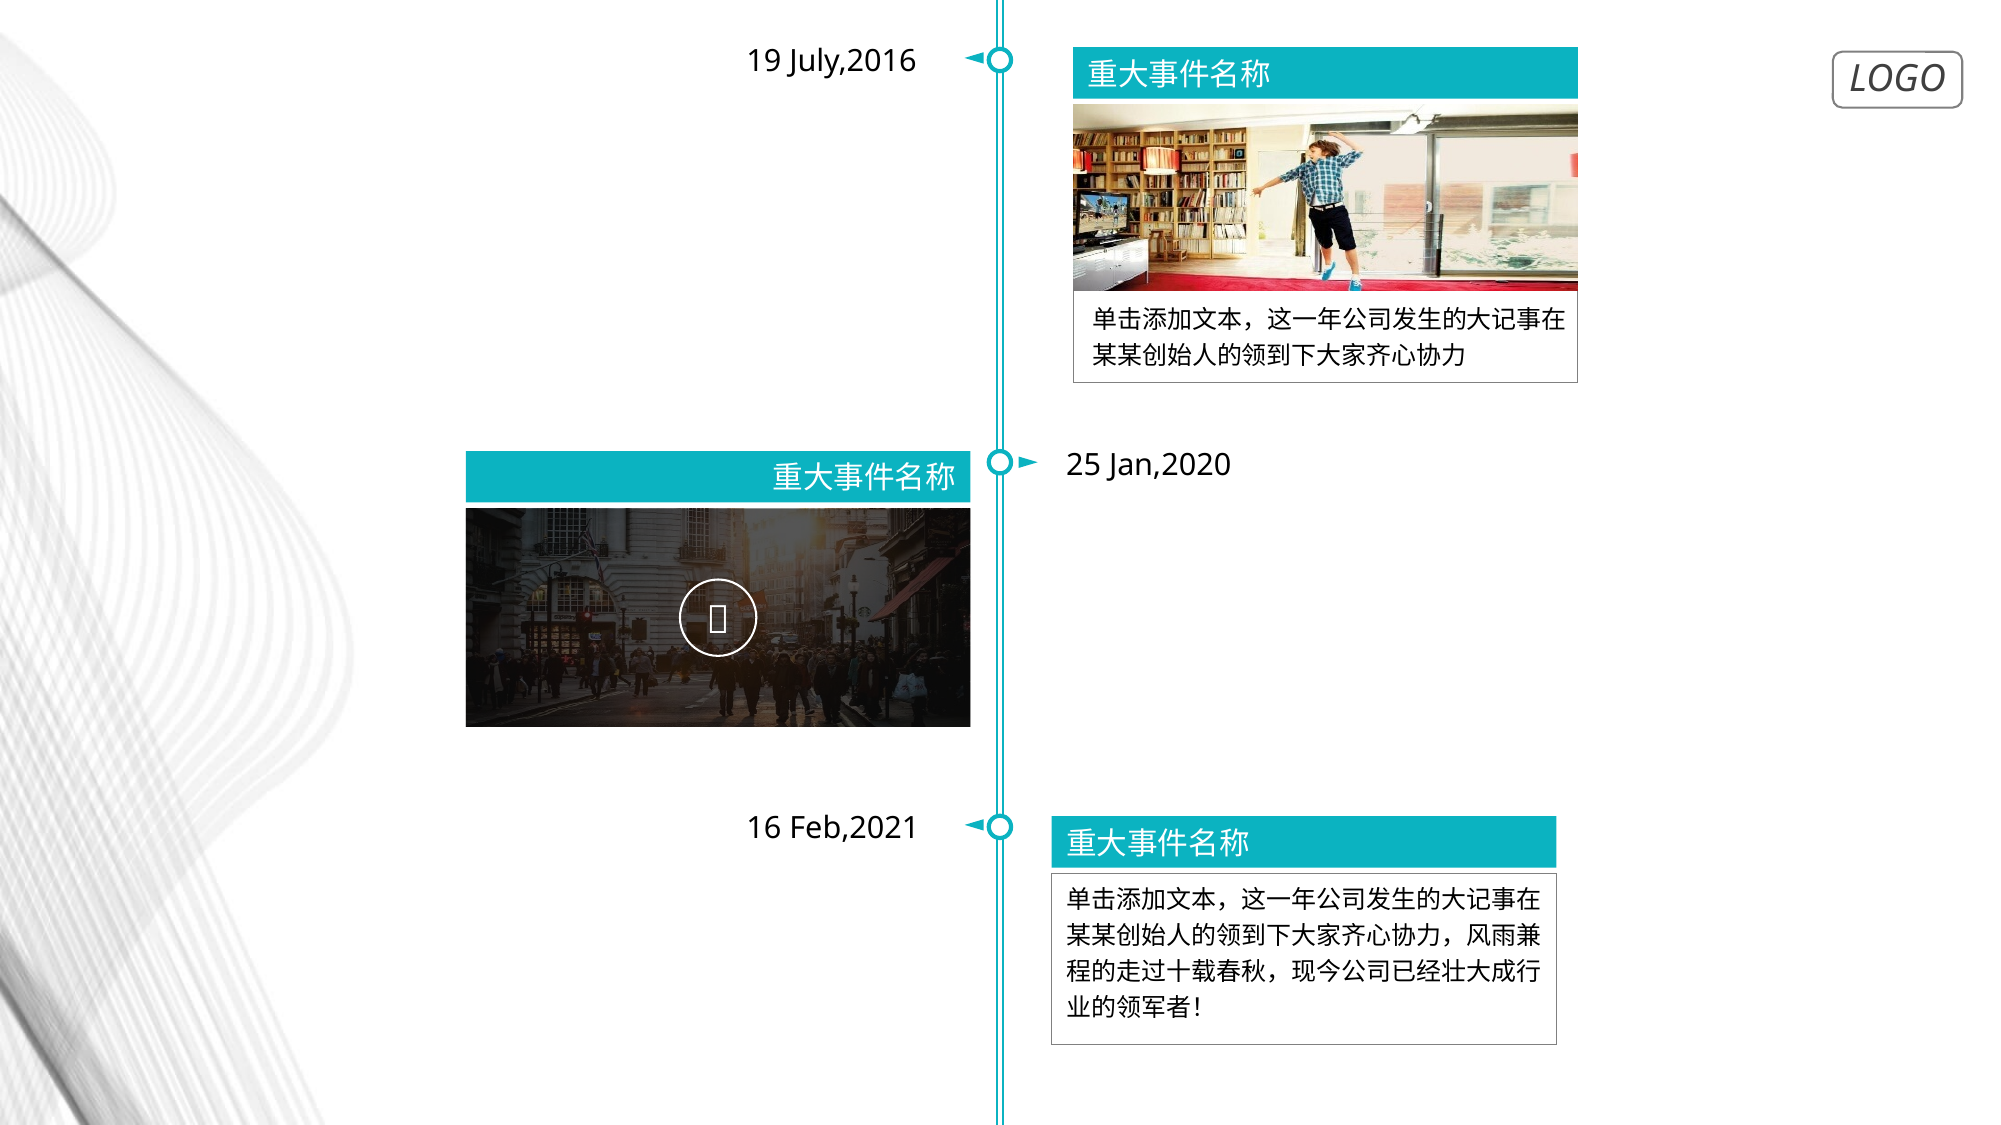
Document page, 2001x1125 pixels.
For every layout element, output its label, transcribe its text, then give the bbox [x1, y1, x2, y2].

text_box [1073, 47, 1583, 383]
text_box 19 July,2016 [731, 33, 957, 85]
text_box [960, 50, 985, 65]
text_box [1017, 455, 1042, 470]
picture [0, 0, 988, 1125]
text_box 25 Jan,2020 [1051, 437, 1325, 489]
text_box 16 Feb,2021 [731, 800, 949, 852]
picture [1012, 0, 2000, 1125]
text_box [988, 0, 1012, 1125]
text_box [960, 817, 985, 832]
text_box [1051, 816, 1557, 1045]
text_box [465, 451, 971, 727]
